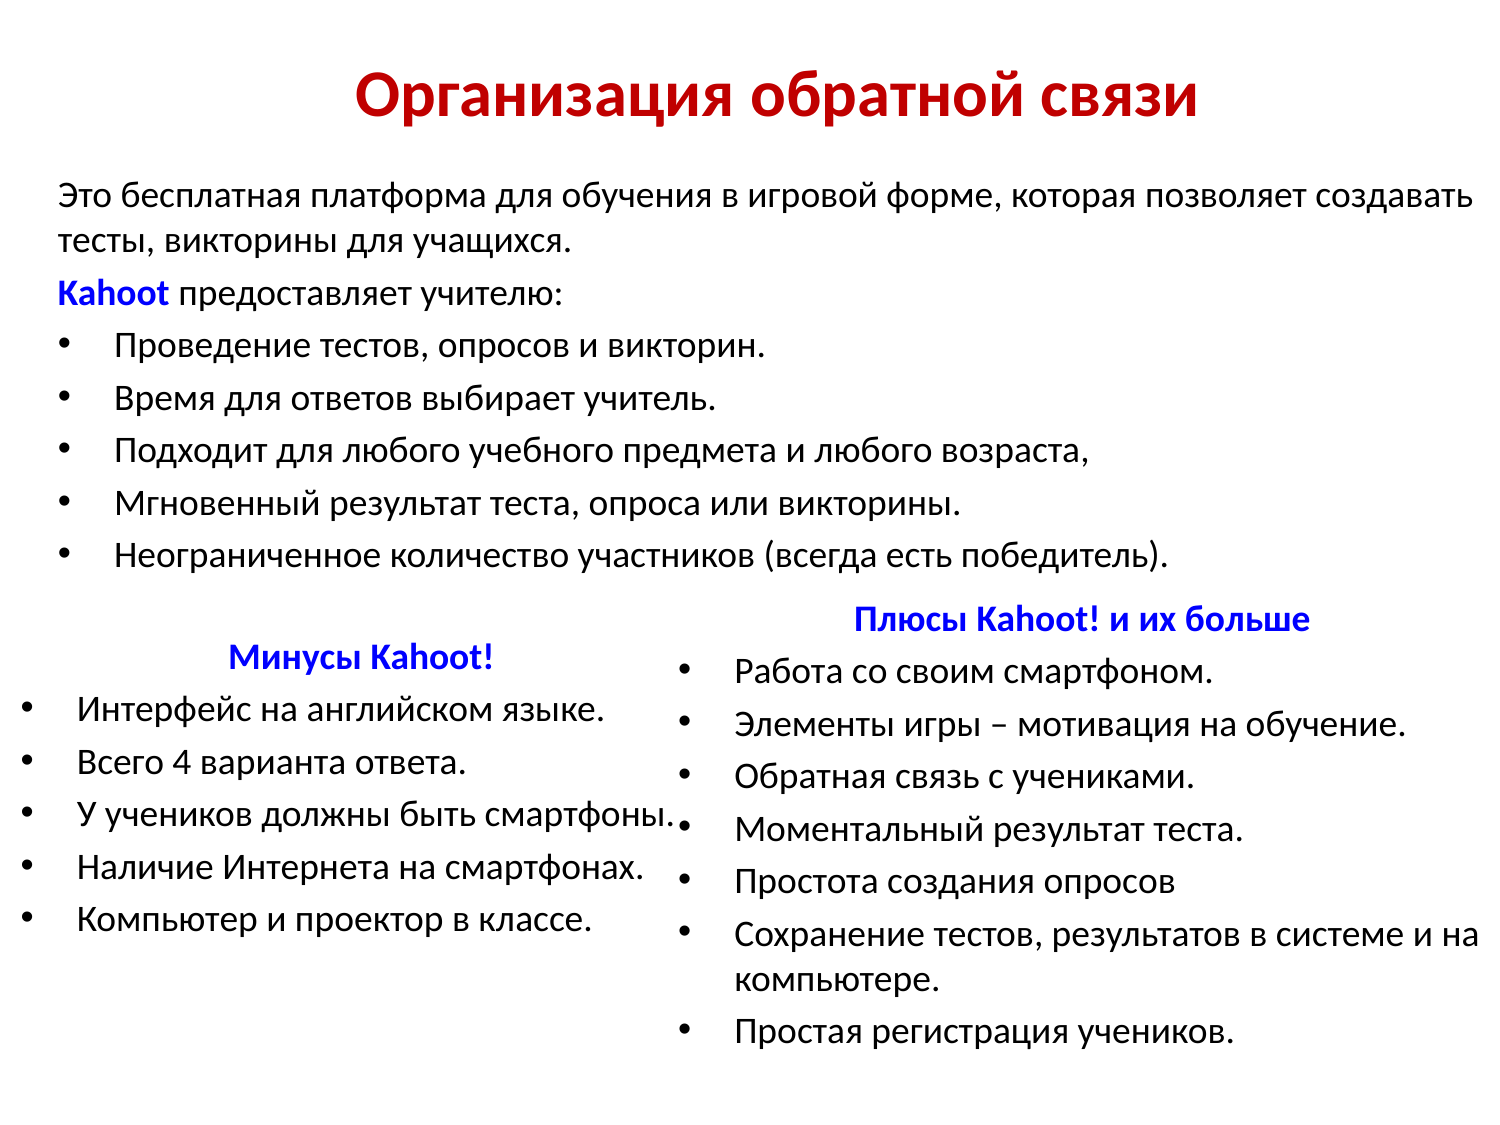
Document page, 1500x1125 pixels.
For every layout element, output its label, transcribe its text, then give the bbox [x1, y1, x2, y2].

text_box Организация обратной связи [340, 42, 1216, 138]
text_box Минусы Kahoot! Интерфейс на английском языке. Всего 4 варианта ответа. У учеников должны быть смартфоны. Наличие Интернета на смартфонах. Компьютер и проектор в классе. [5, 624, 718, 947]
text_box Плюсы Kahoot! и их больше Работа со своим смартфоном. Элементы игры – мотивация на обучение. Обратная связь с учениками. Моментальный результат теста. Простота создания опросов Сохранение тестов, результатов в системе и на компьютере. Простая регистрация учеников. [663, 586, 1500, 1059]
list Это бесплатная платформа для обучения в игровой форме, которая позволяет создавать тесты, викторины для учащихся. Kahoot предоставляет учителю: Проведение тестов, опросов и викторин. Время для ответов выбирает учитель. подходит для любого учебного предмета и любого возраста, Мгновенный результат теста, опроса или викторины. Неограниченное количество участников (всегда есть победитель). [42, 162, 1496, 624]
